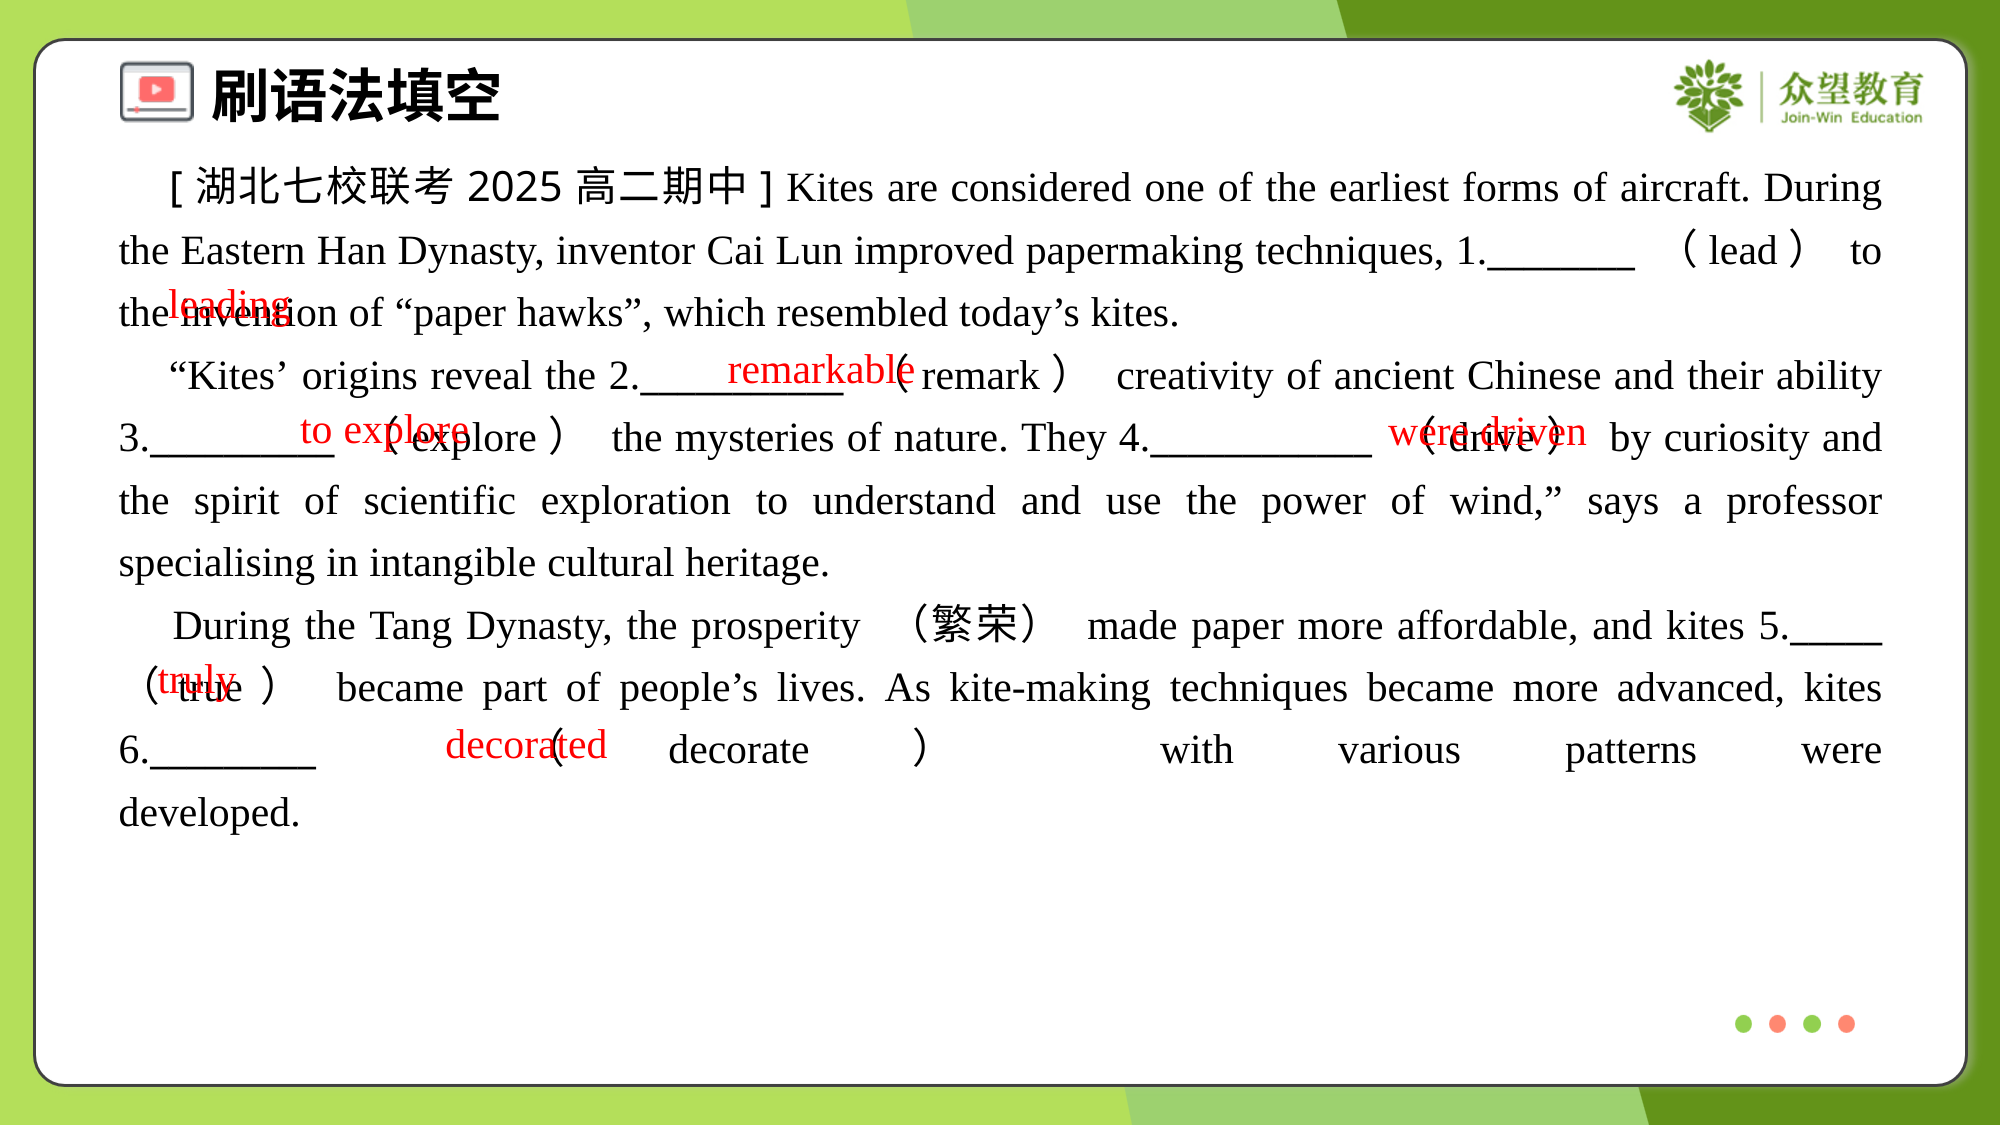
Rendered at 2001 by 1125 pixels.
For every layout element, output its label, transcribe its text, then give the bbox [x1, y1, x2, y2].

text_box [湖北七校联考2025高二期中] Kites are considered one of the earliest forms of aircraft. During the Eastern Han Dynasty, inventor Cai Lun improved papermaking techniques, 1.________ （lead） to the invention of “paper hawks”, which resembled today’s kites. “Kites’ origins reveal the 2.___________ （remark） creativity of ancient Chinese and their ability 3.__________ （explore） the mysteries of nature. They 4.____________ （drive） by curiosity and the spirit of scientific exploration to understand and use the power of wind,” says a professor specialising in intangible cultural heritage. During the Tang Dynasty, the prosperity （繁荣） made paper more affordable, and kites 5._____ （true） became part of people’s lives. As kite-making techniques became more advanced, kites 6._________ （decorate） with various patterns were developed.#1.2 [118, 147, 1883, 767]
text_box truly [153, 639, 242, 697]
text_box were driven [1378, 391, 1597, 449]
text_box leading [163, 264, 296, 322]
picture [0, 0, 2000, 1125]
text_box to explore [290, 389, 479, 447]
text_box decorated [441, 703, 613, 762]
text_box remarkable [723, 328, 920, 387]
